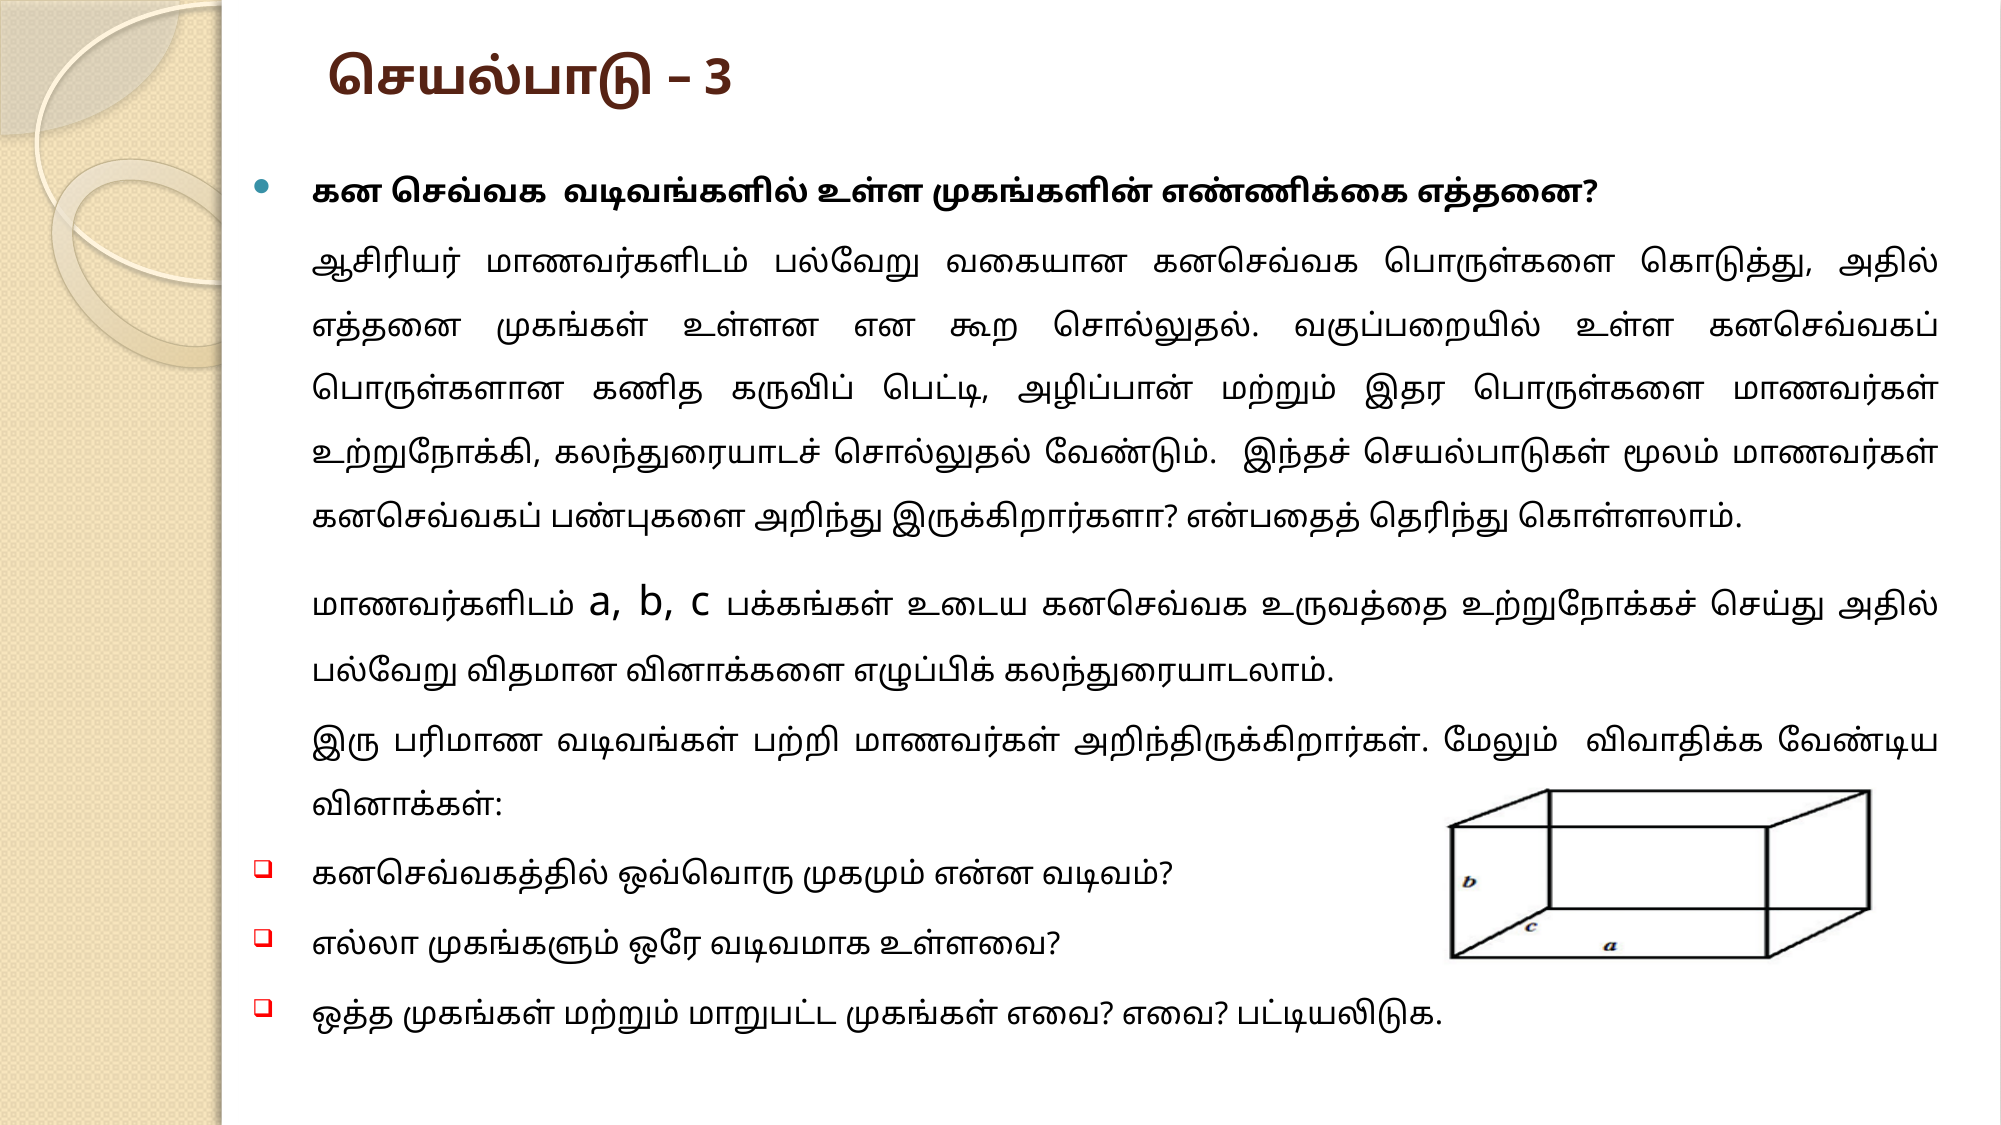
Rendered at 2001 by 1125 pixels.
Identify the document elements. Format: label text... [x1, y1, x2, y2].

title செயல்பாடு – 3 [312, 37, 1953, 113]
picture [1418, 762, 1901, 970]
list கன செவ்வக வடிவங்களில் உள்ள முகங்களின் எண்ணிக்கை எத்தனை? ஆசிரியர் மாணவர்களிடம் பல்வேறு வகையான கனசெவ்வக பொருள்களை கொடுத்து, அதில் எத்தனை முகங்கள் உள்ளன என கூற சொல்லுதல். வகுப்பறையில் உள்ள கனசெவ்வகப் பொருள்களான கணித கருவிப் பெட்டி, அழிப்பான் மற்றும் இதர பொருள்களை மாணவர்கள் உற்றுநோக்கி, கலந்துரையாடச் சொல்லுதல் வேண்டும். இந்தச் செயல்பாடுகள் மூலம் மாணவர்கள் கனசெவ்வகப் பண்புகளை அறிந்து இருக்கிறார்களா? என்பதைத் தெரிந்து கொள்ளலாம். மாணவர்களிடம் a, b, c பக்கங்கள் உடைய கனசெவ்வக உருவத்தை உற்றுநோக்கச் செய்து அதில் பல்வேறு விதமான வினாக்களை எழுப்பிக் கலந்துரையாடலாம். இரு பரிமாண வடிவங்கள் பற்றி மாணவர்கள் அறிந்திருக்கிறார்கள். மேலும் விவாதிக்க வேண்டிய வினாக்கள்: கனசெவ்வகத்தில் ஒவ்வொரு முகமும் என்ன வடிவம்? எல்லா முகங்களும் ஒரே வடிவமாக உள்ளவை? ஒத்த முகங்கள் மற்றும் மாறுபட்ட முகங்கள் எவை? எவை? பட்டியலிடுக. [237, 137, 1954, 1088]
